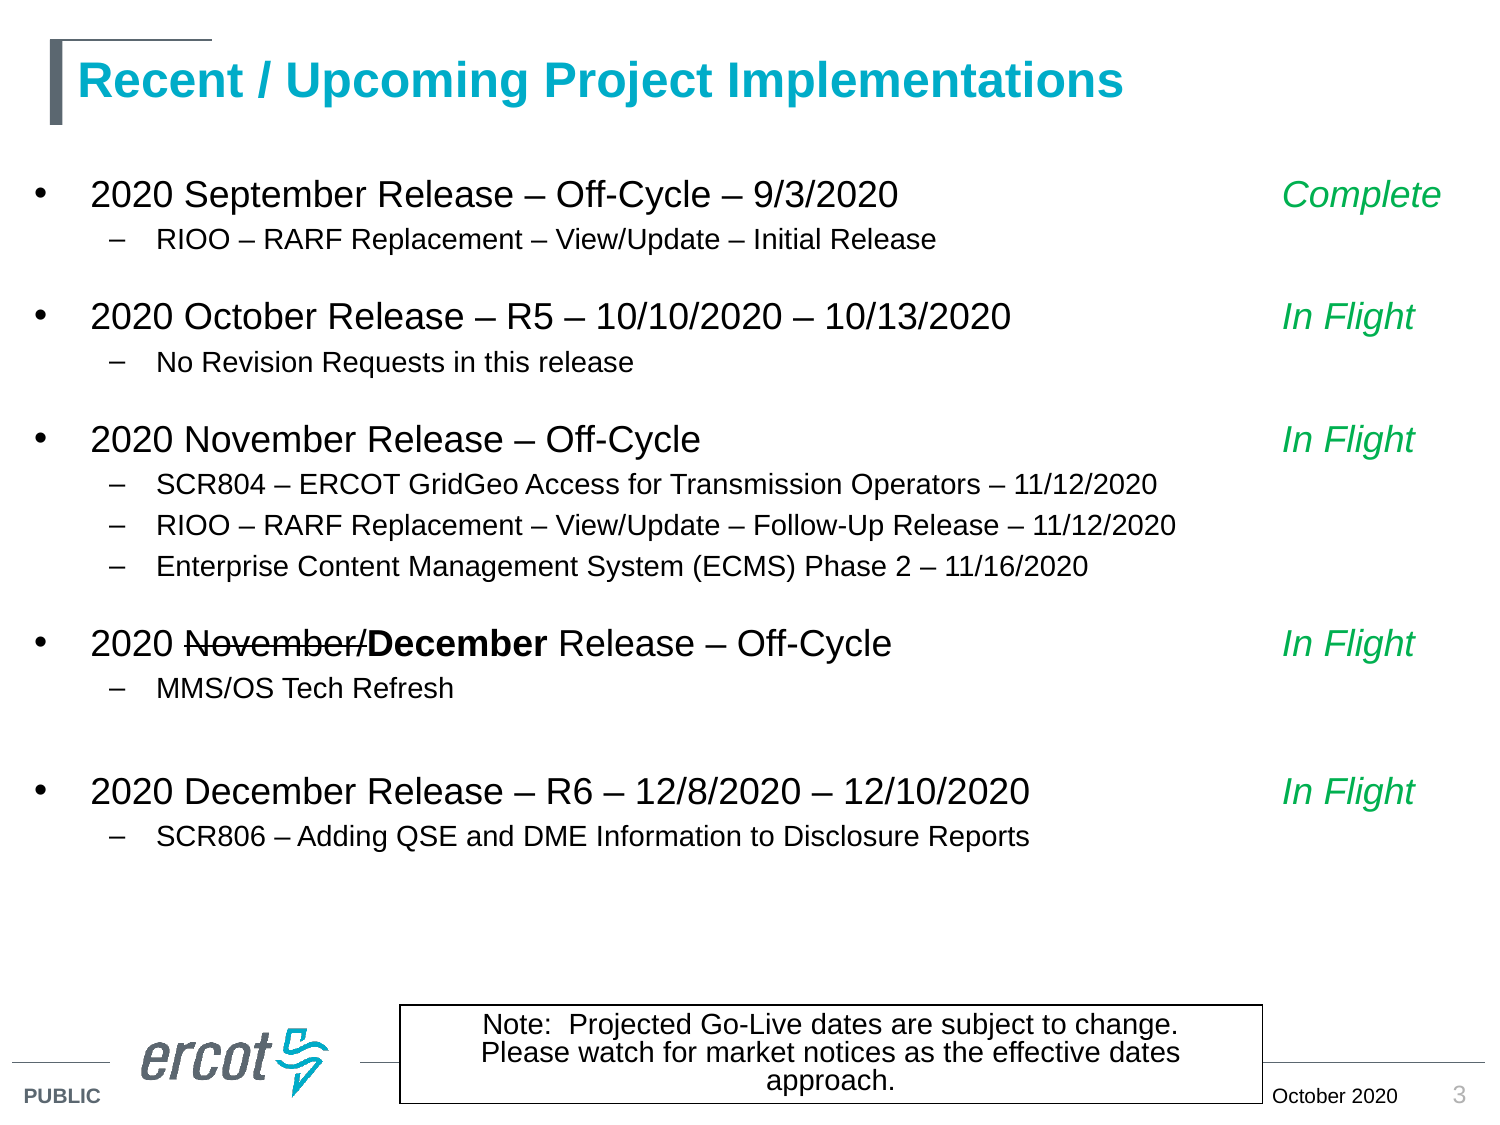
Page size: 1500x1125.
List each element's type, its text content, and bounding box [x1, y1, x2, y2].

slide_number 3 [1437, 1076, 1475, 1112]
list 2020 September Release – Off-Cycle – 9/3/2020 Complete RIOO – RARF Replacement – View/Update – Initial Release 2020 October Release – R5 – 10/10/2020 – 10/13/2020 In Flight No Revision Requests in this release 2020 November Release – Off-Cycle In Flight SCR804 – ERCOT GridGeo Access for Transmission Operators – 11/12/2020 RIOO – RARF Replacement – View/Update – Follow-Up Release – 11/12/2020 Enterprise Content Management System (ECMS) Phase 2 – 11/16/2020 2020 November/December Release – Off-Cycle In Flight MMS/OS Tech Refresh 2020 December Release – R6 – 12/8/2020 – 12/10/2020 In Flight SCR806 – Adding QSE and DME Information to Disclosure Reports [19, 162, 1488, 980]
title Recent / Upcoming Project Implementations [62, 39, 1200, 125]
text_box Note: Projected Go-Live dates are subject to change. Please watch for market notices as the effective dates approach. [399, 1004, 1263, 1104]
picture [137, 1024, 332, 1100]
